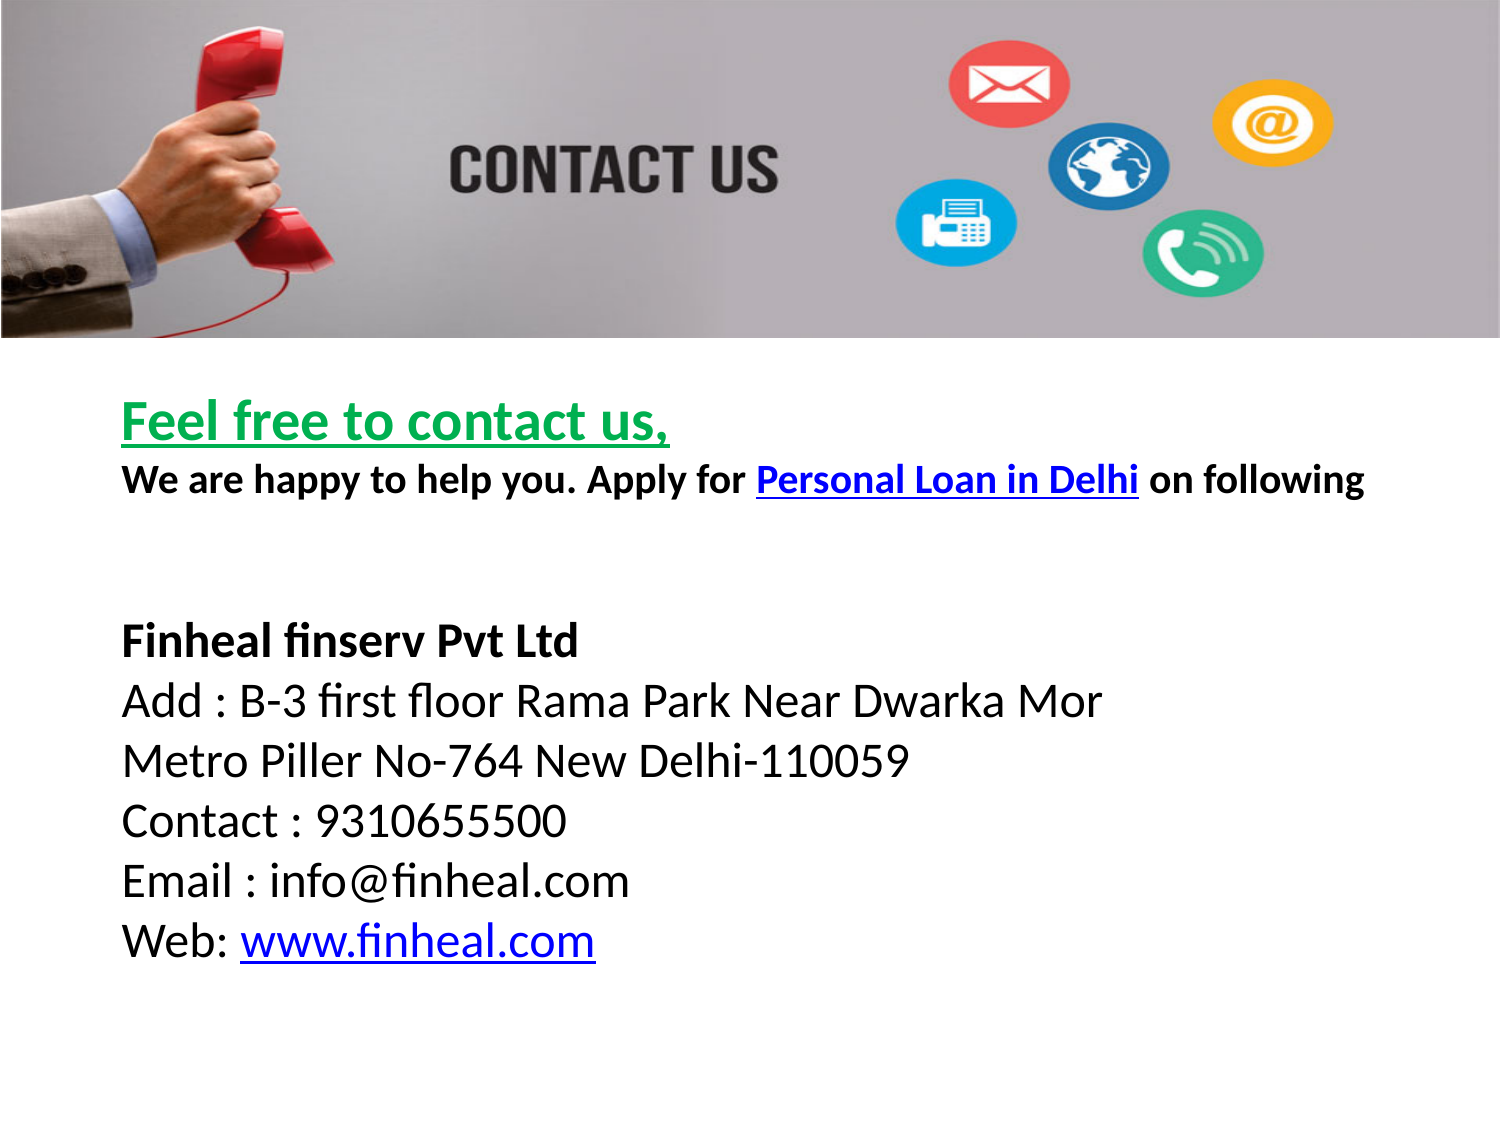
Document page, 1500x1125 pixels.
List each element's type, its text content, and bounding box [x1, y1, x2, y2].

text_box Finheal finserv Pvt Ltd Add : B-3 first floor Rama Park Near Dwarka Mor Metro Piller No-764 New Delhi-110059 Contact : 9310655500 Email : info@finheal.com Web: www.finheal.com [106, 599, 1195, 975]
picture [0, 0, 1500, 338]
text_box Feel free to contact us, We are happy to help you. Apply for Personal Loan in Delhi on following [106, 374, 1395, 510]
